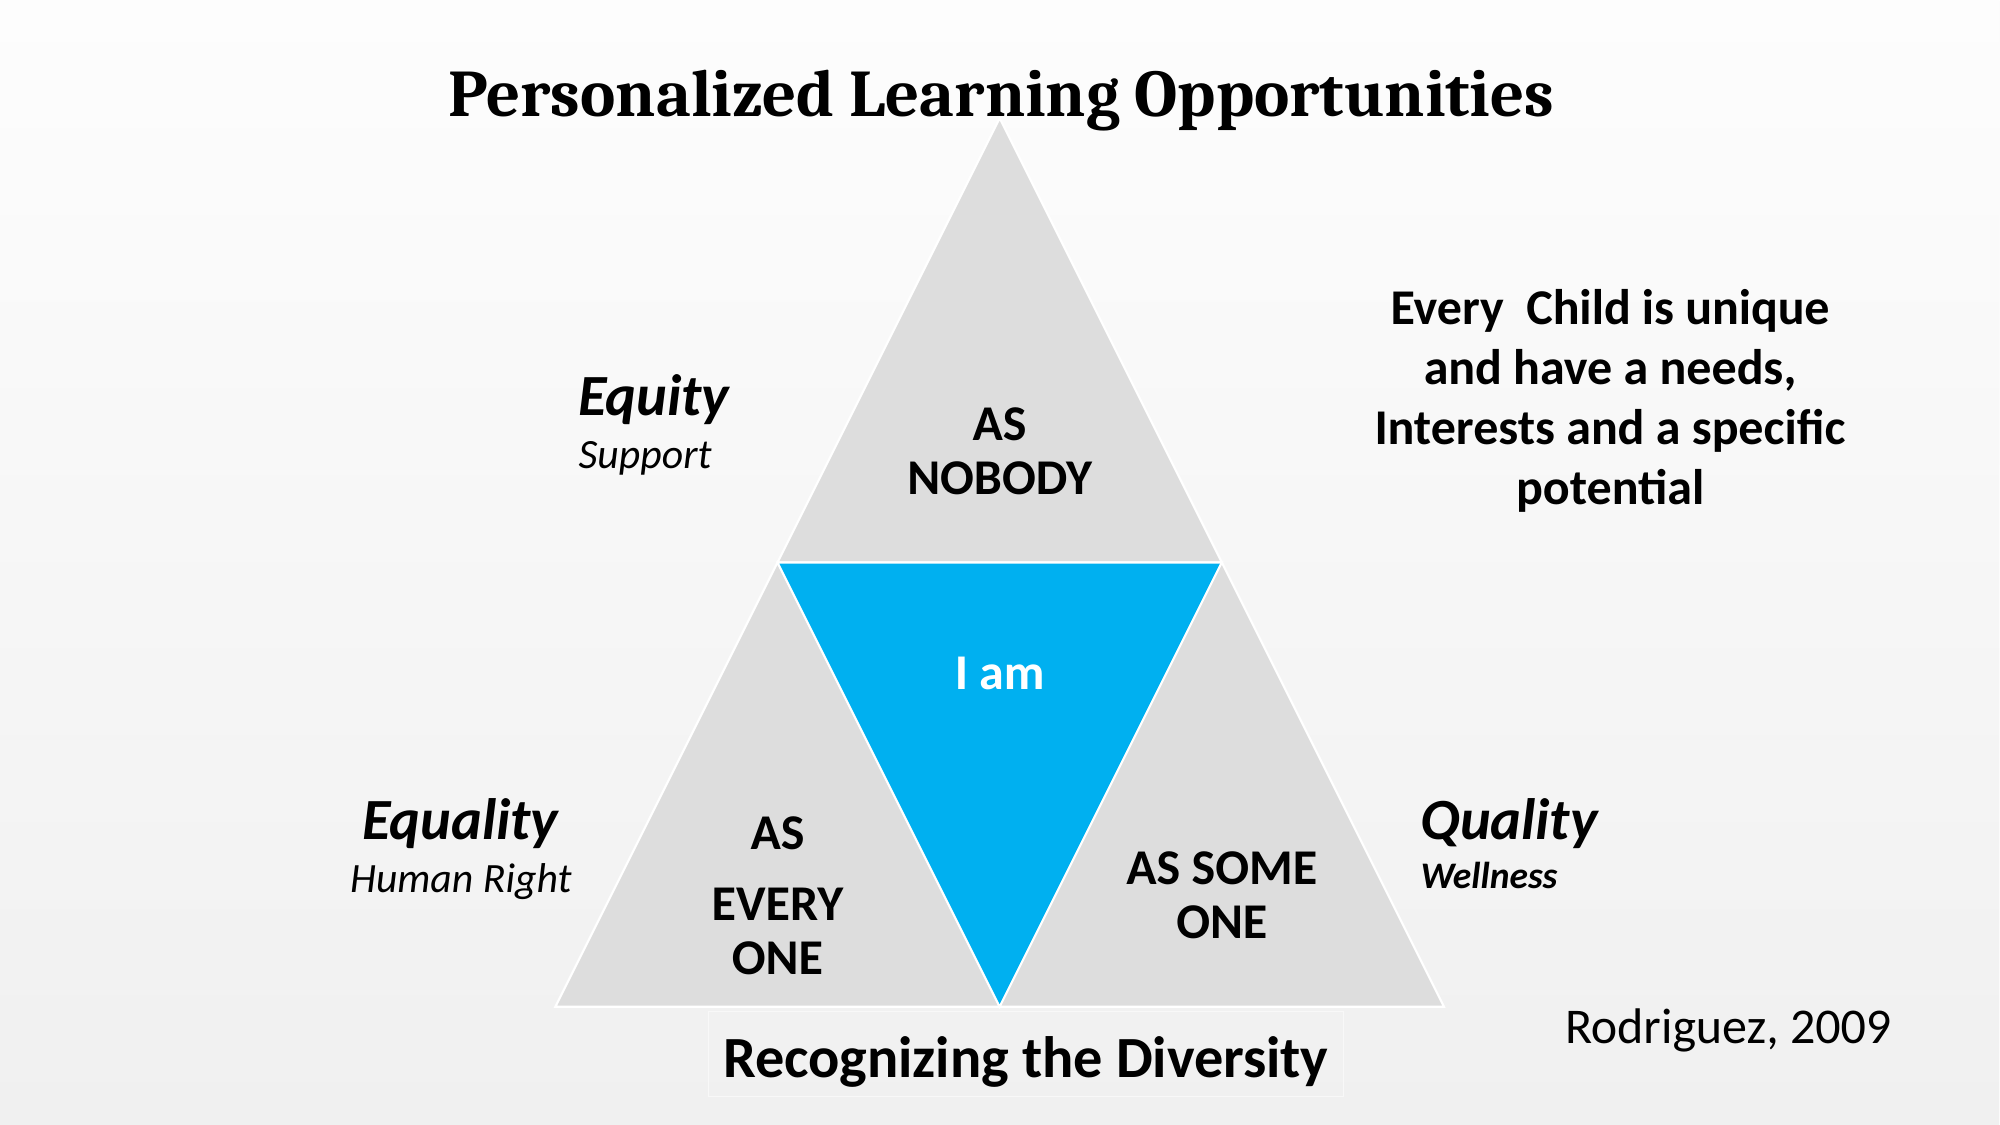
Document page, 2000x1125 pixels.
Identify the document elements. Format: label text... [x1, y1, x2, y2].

text_box Every Child is unique and have a needs, Interests and a specific potential [1667, 267, 1862, 522]
text_box Recognizing the Diversity [708, 1011, 1344, 1097]
text_box Rodriguez, 2009 [1550, 986, 1907, 1061]
text_box Personalized Learning Opportunities [433, 42, 1571, 118]
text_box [333, 118, 1667, 1007]
